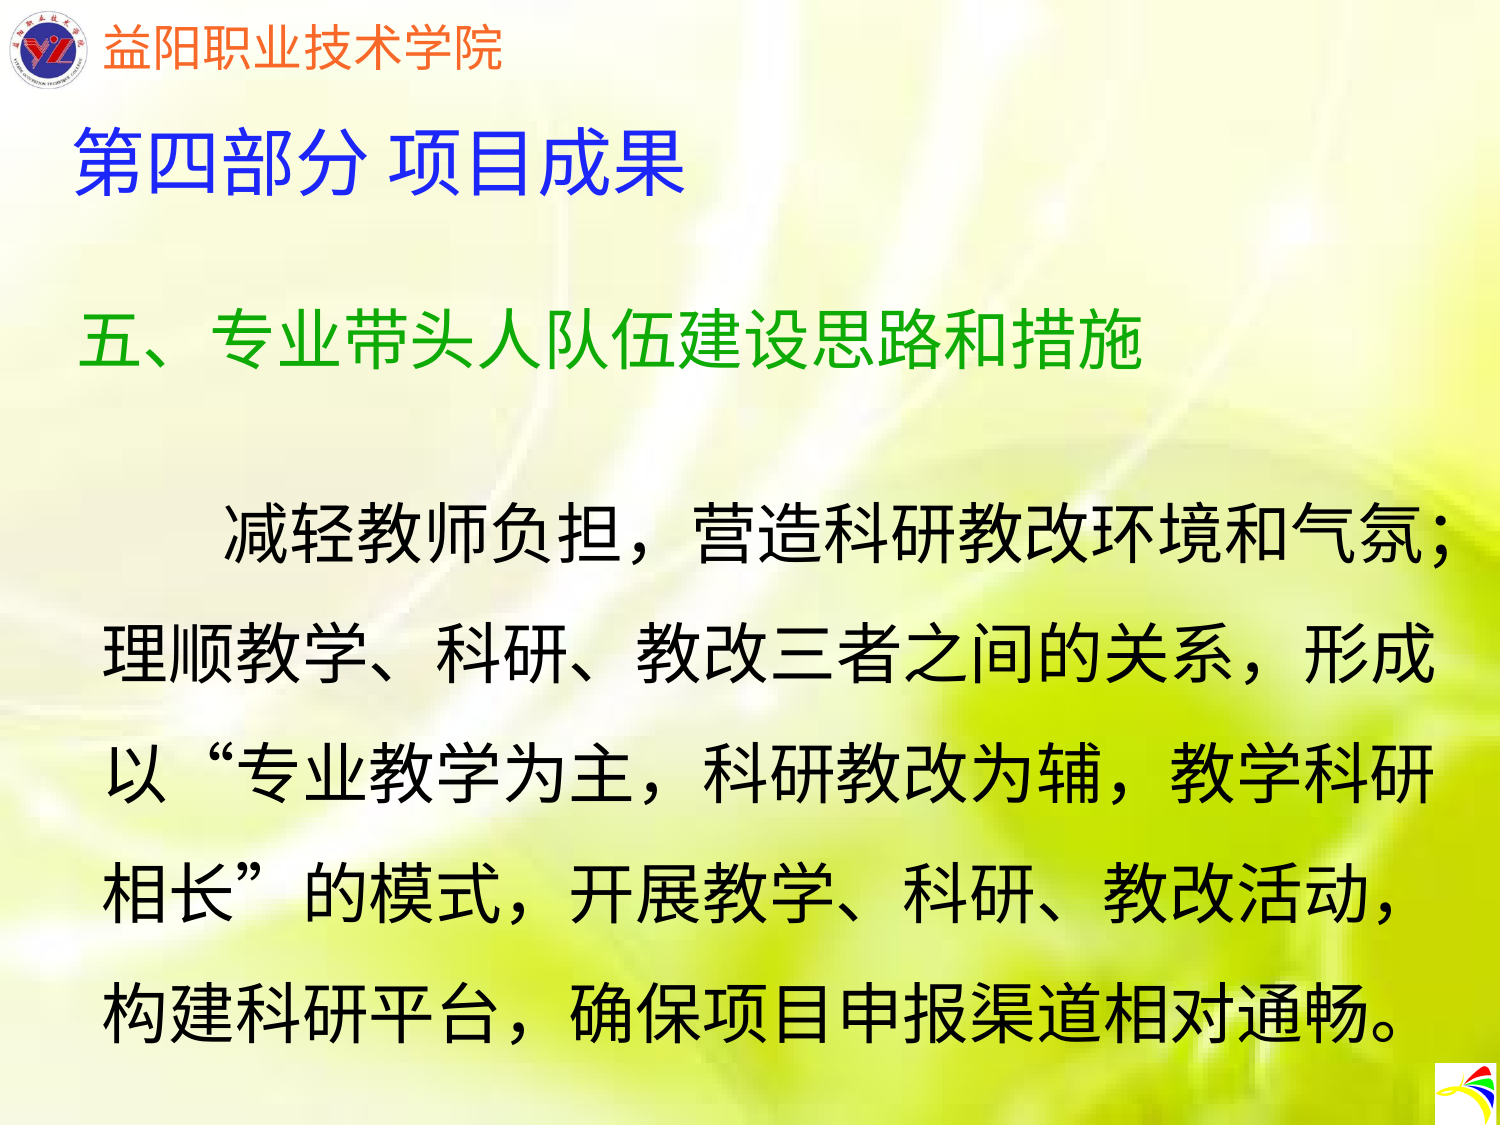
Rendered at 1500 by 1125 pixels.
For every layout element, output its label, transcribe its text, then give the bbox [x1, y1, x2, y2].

text_box 减轻教师负担，营造科研教改环境和气氛；理顺教学、科研、教改三者之间的关系，形成以“专业教学为主，科研教改为辅，教学科研相长”的模式，开展教学、科研、教改活动，构建科研平台，确保项目申报渠道相对通畅。 [87, 444, 1477, 1059]
picture [0, 0, 1500, 1125]
text_box 第四部分 项目成果 [13, 113, 744, 208]
text_box 五、专业带头人队伍建设思路和措施 [61, 290, 1160, 386]
